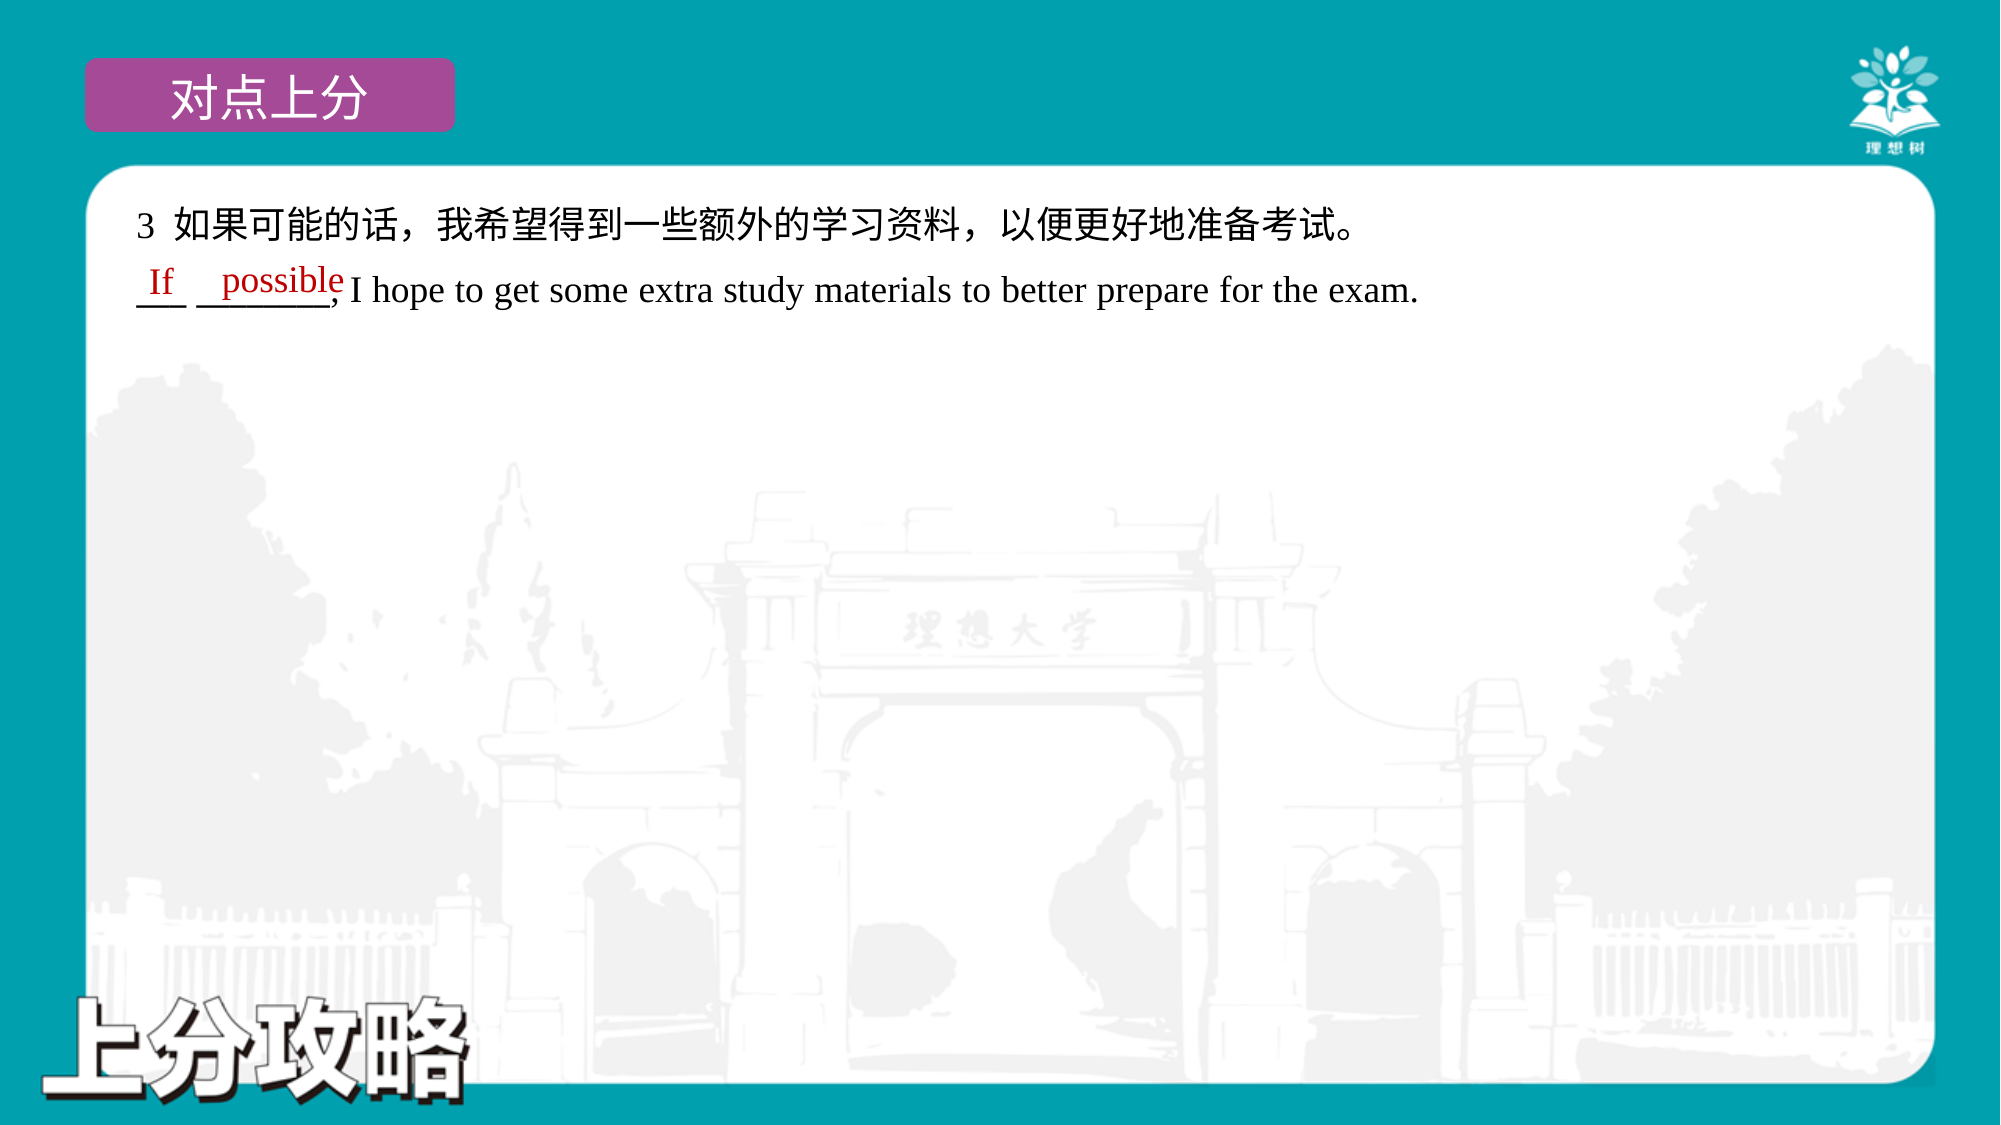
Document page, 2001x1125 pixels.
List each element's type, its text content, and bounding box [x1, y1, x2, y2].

text_box 3 如果可能的话，我希望得到一些额外的学习资料，以便更好地准备考试。 ___ ________, I hope to get some extra study materials to better prepare for the exam. [136, 177, 1865, 304]
picture [0, 0, 2000, 1125]
text_box If [135, 237, 188, 296]
text_box possible [208, 235, 359, 294]
